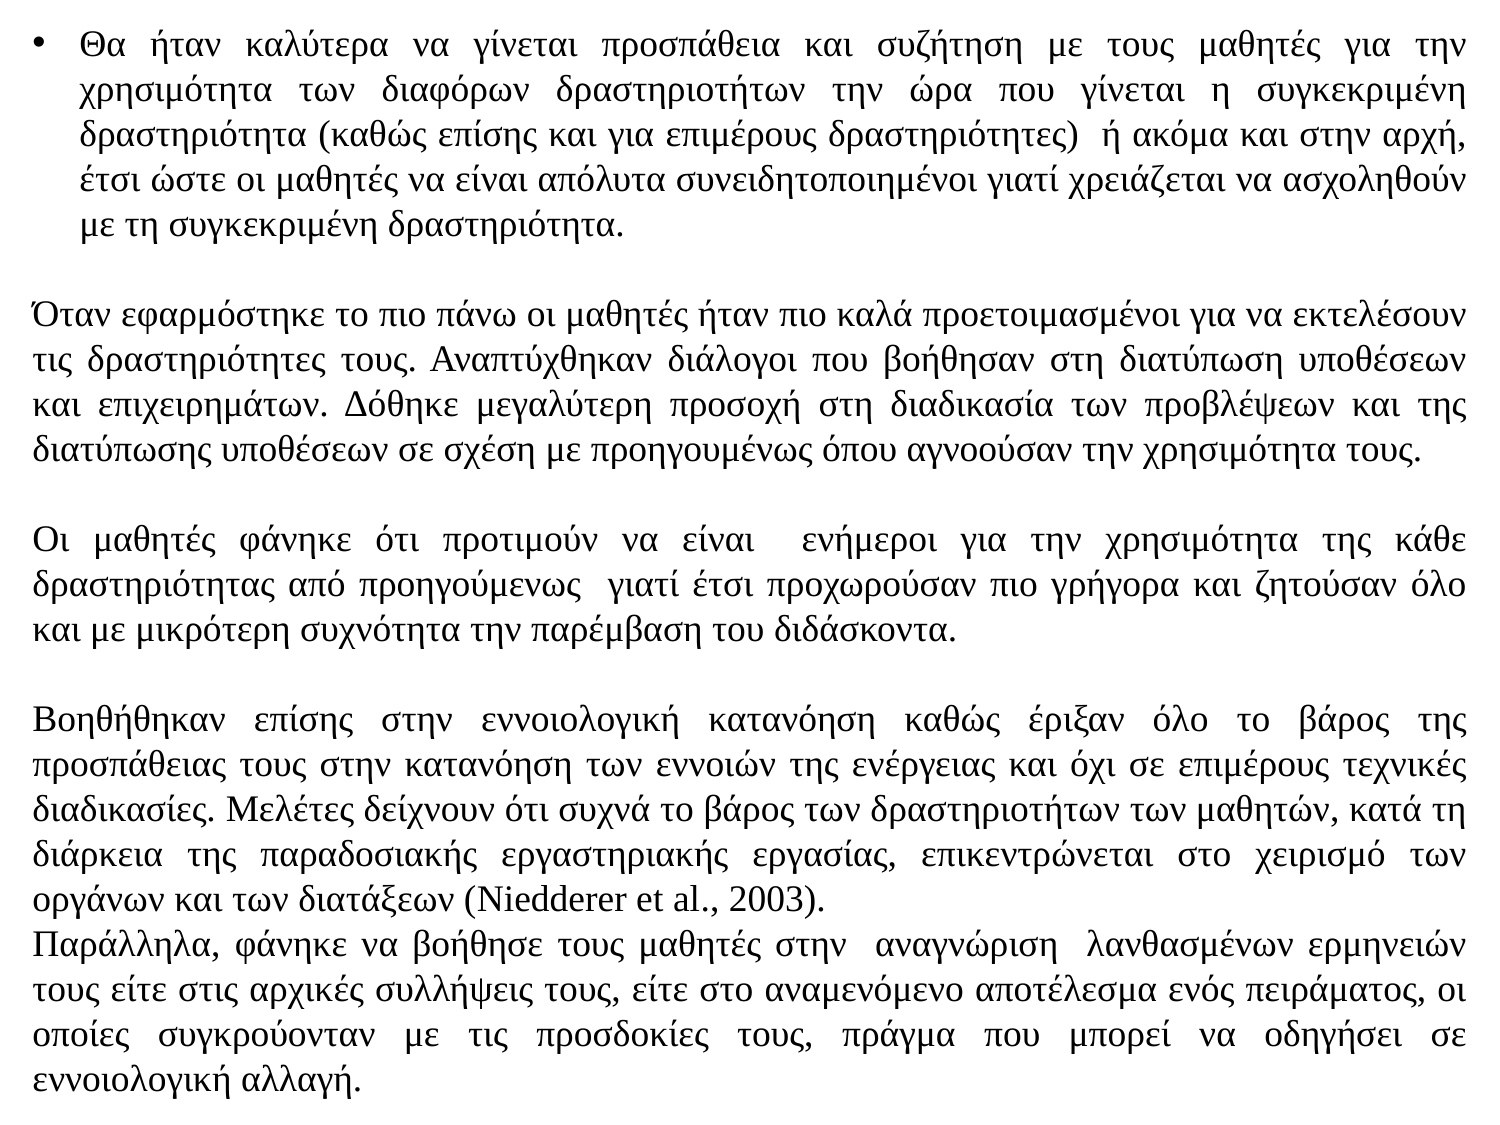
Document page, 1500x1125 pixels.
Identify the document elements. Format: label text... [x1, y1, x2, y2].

text_box Θα ήταν καλύτερα να γίνεται προσπάθεια και συζήτηση με τους μαθητές για την χρησιμότητα των διαφόρων δραστηριοτήτων την ώρα που γίνεται η συγκεκριμένη δραστηριότητα (καθώς επίσης και για επιμέρους δραστηριότητες) ή ακόμα και στην αρχή, έτσι ώστε οι μαθητές να είναι απόλυτα συνειδητοποιημένοι γιατί χρειάζεται να ασχοληθούν με τη συγκεκριμένη δραστηριότητα. Όταν εφαρμόστηκε το πιο πάνω οι μαθητές ήταν πιο καλά προετοιμασμένοι για να εκτελέσουν τις δραστηριότητες τους. Αναπτύχθηκαν διάλογοι που βοήθησαν στη διατύπωση υποθέσεων και επιχειρημάτων. Δόθηκε μεγαλύτερη προσοχή στη διαδικασία των προβλέψεων και της διατύπωσης υποθέσεων σε σχέση με προηγουμένως όπου αγνοούσαν την χρησιμότητα τους. Οι μαθητές φάνηκε ότι προτιμούν να είναι ενήμεροι για την χρησιμότητα της κάθε δραστηριότητας από προηγούμενως γιατί έτσι προχωρούσαν πιο γρήγορα και ζητούσαν όλο και με μικρότερη συχνότητα την παρέμβαση του διδάσκοντα. Βοηθήθηκαν επίσης στην εννοιολογική κατανόηση καθώς έριξαν όλο το βάρος της προσπάθειας τους στην κατανόηση των εννοιών της ενέργειας και όχι σε επιμέρους τεχνικές διαδικασίες. Μελέτες δείχνουν ότι συχνά το βάρος των δραστηριοτήτων των μαθητών, κατά τη διάρκεια της παραδοσιακής εργαστηριακής εργασίας, επικεντρώνεται στο χειρισμό των οργάνων και των διατάξεων (Niedderer et al., 2003). Παράλληλα, φάνηκε να βοήθησε τους μαθητές στην αναγνώριση λανθασμένων ερμηνειών τους είτε στις αρχικές συλλήψεις τους, είτε στο αναμενόμενο αποτέλεσμα ενός πειράματος, οι οποίες συγκρούονταν με τις προσδοκίες τους, πράγμα που μπορεί να οδηγήσει σε εννοιολογική αλλαγή. [17, 11, 1483, 1107]
